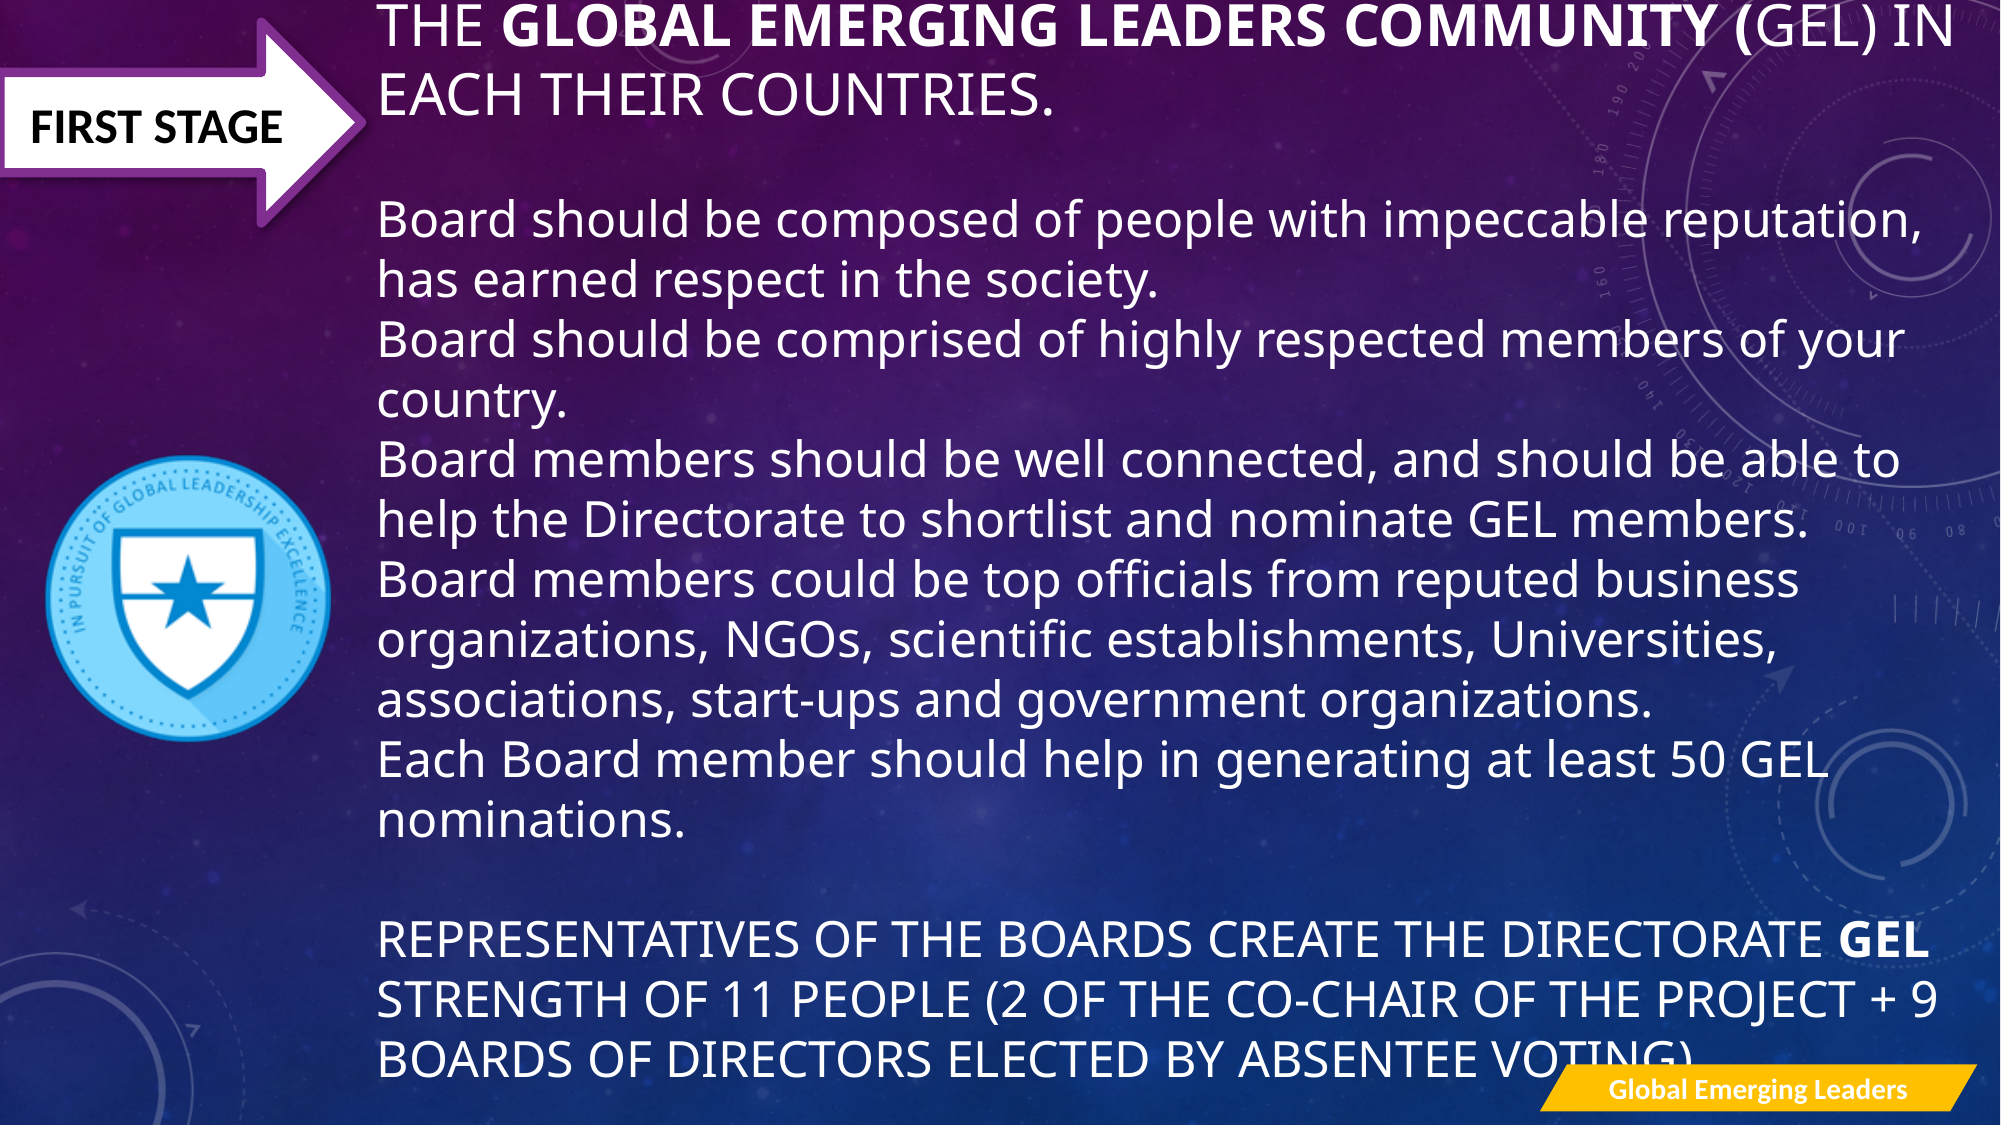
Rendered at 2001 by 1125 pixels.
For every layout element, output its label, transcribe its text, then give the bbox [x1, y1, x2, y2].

picture [0, 0, 2001, 1125]
text_box FIRST STAGE [15, 85, 641, 223]
text_box Global Emerging Leaders [1539, 1064, 1978, 1112]
text_box [0, 21, 326, 174]
title MEMBERS OF COMMITTEE 2017 - BSCSIF AUTHORIZED WITH THE POWER OF ATTORNEY FORM THE BOARD OF THE GLOBAL EMERGING LEADERS COMMUNITY (GEL) IN EACH THEIR COUNTRIES. Board should be composed of people with impeccable reputation, has earned respect in the society. Board should be comprised of highly respected members of your country. Board members should be well connected, and should be able to help the Directorate to shortlist and nominate GEL members. Board members could be top officials from reputed business organizations, NGOs, scientific establishments, Universities, associations, start-ups and government organizations. Each Board member should help in generating at least 50 GEL nominations. REPRESENTATIVES OF THE BOARDS CREATE THE DIRECTORATE GEL STRENGTH OF 11 PEOPLE (2 OF THE CO-CHAIR OF THE PROJECT + 9 BOARDS OF DIRECTORS ELECTED BY ABSENTEE VOTING) [361, 858, 1978, 1096]
